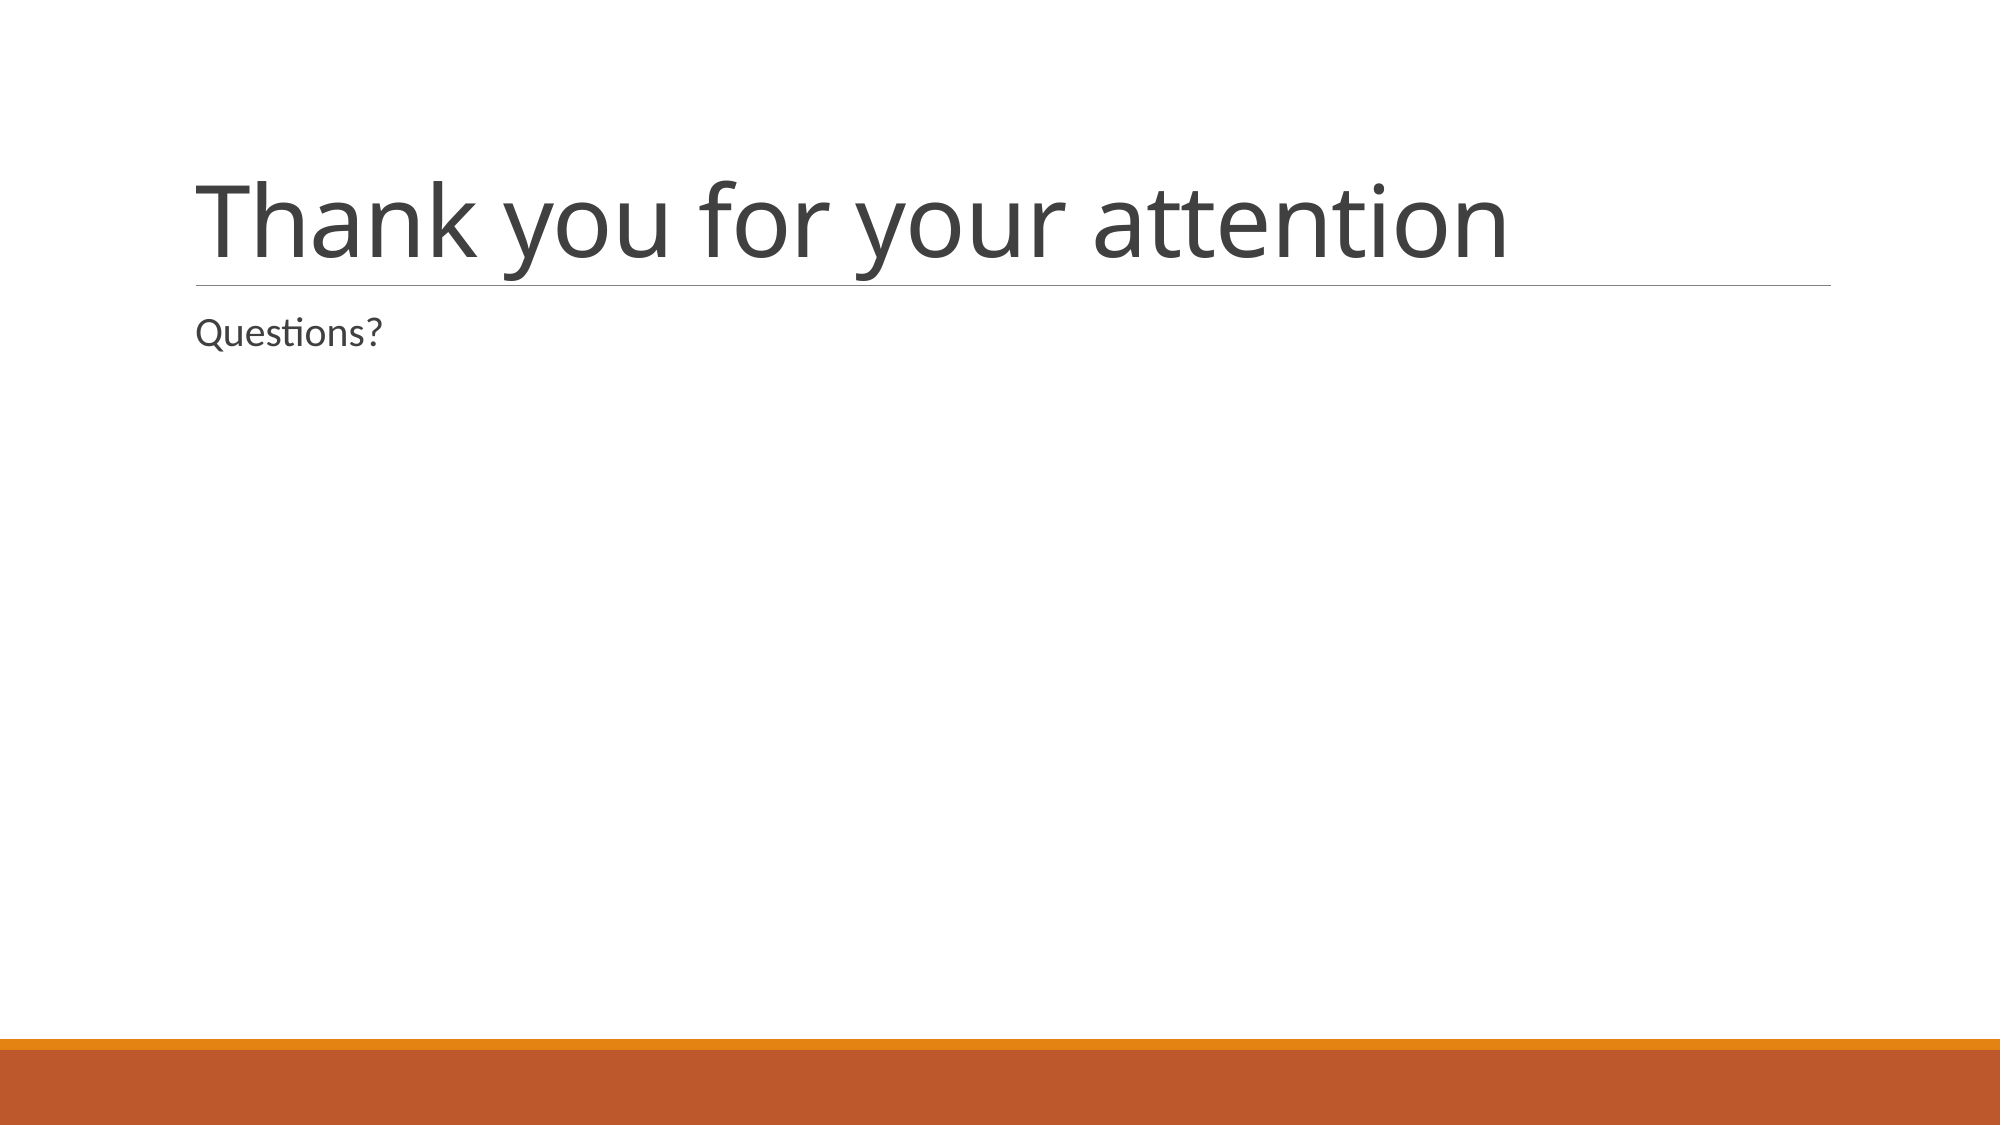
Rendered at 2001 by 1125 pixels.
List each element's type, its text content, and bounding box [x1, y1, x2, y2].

title Thank you for your attention [180, 47, 1830, 285]
list Questions? [180, 302, 1830, 963]
